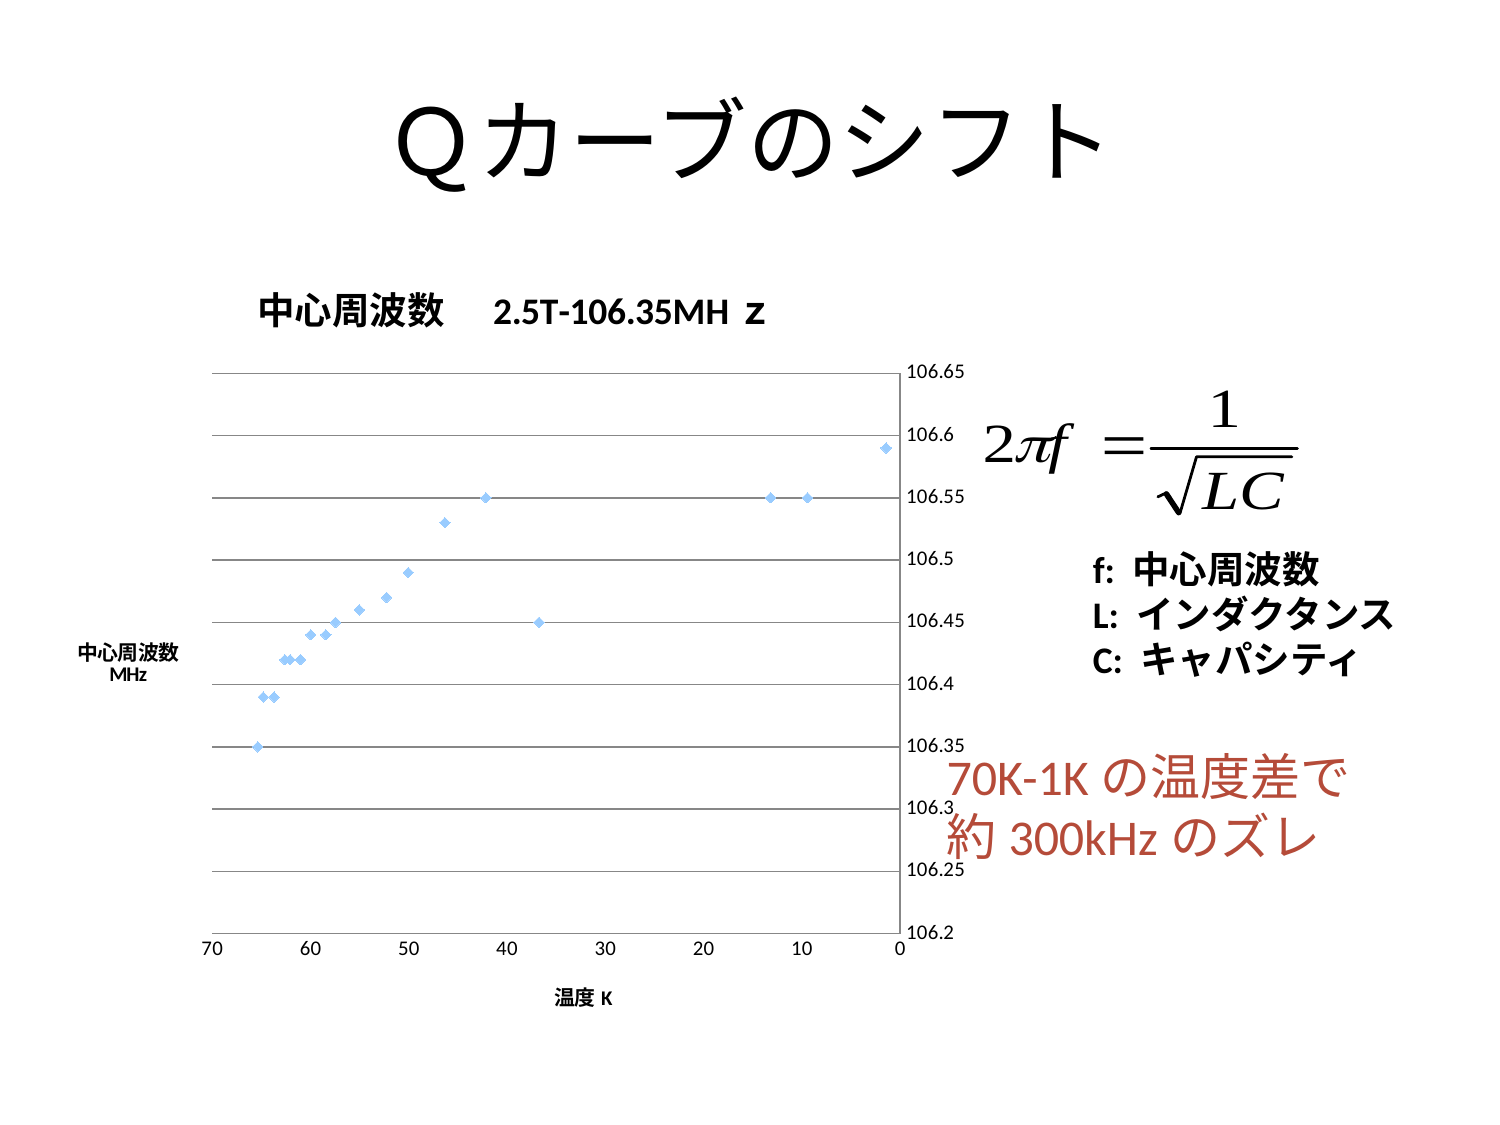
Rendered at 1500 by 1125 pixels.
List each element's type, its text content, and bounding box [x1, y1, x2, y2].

title Ｑカーブのシフト [75, 45, 1425, 233]
chart [46, 245, 985, 1044]
text_box 70K-1Kの温度差で 約300kHzのズレ [988, 738, 1366, 873]
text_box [972, 374, 1313, 528]
text_box f: 中心周波数 L: インダクタンス C: キャパシティ [1078, 538, 1500, 689]
